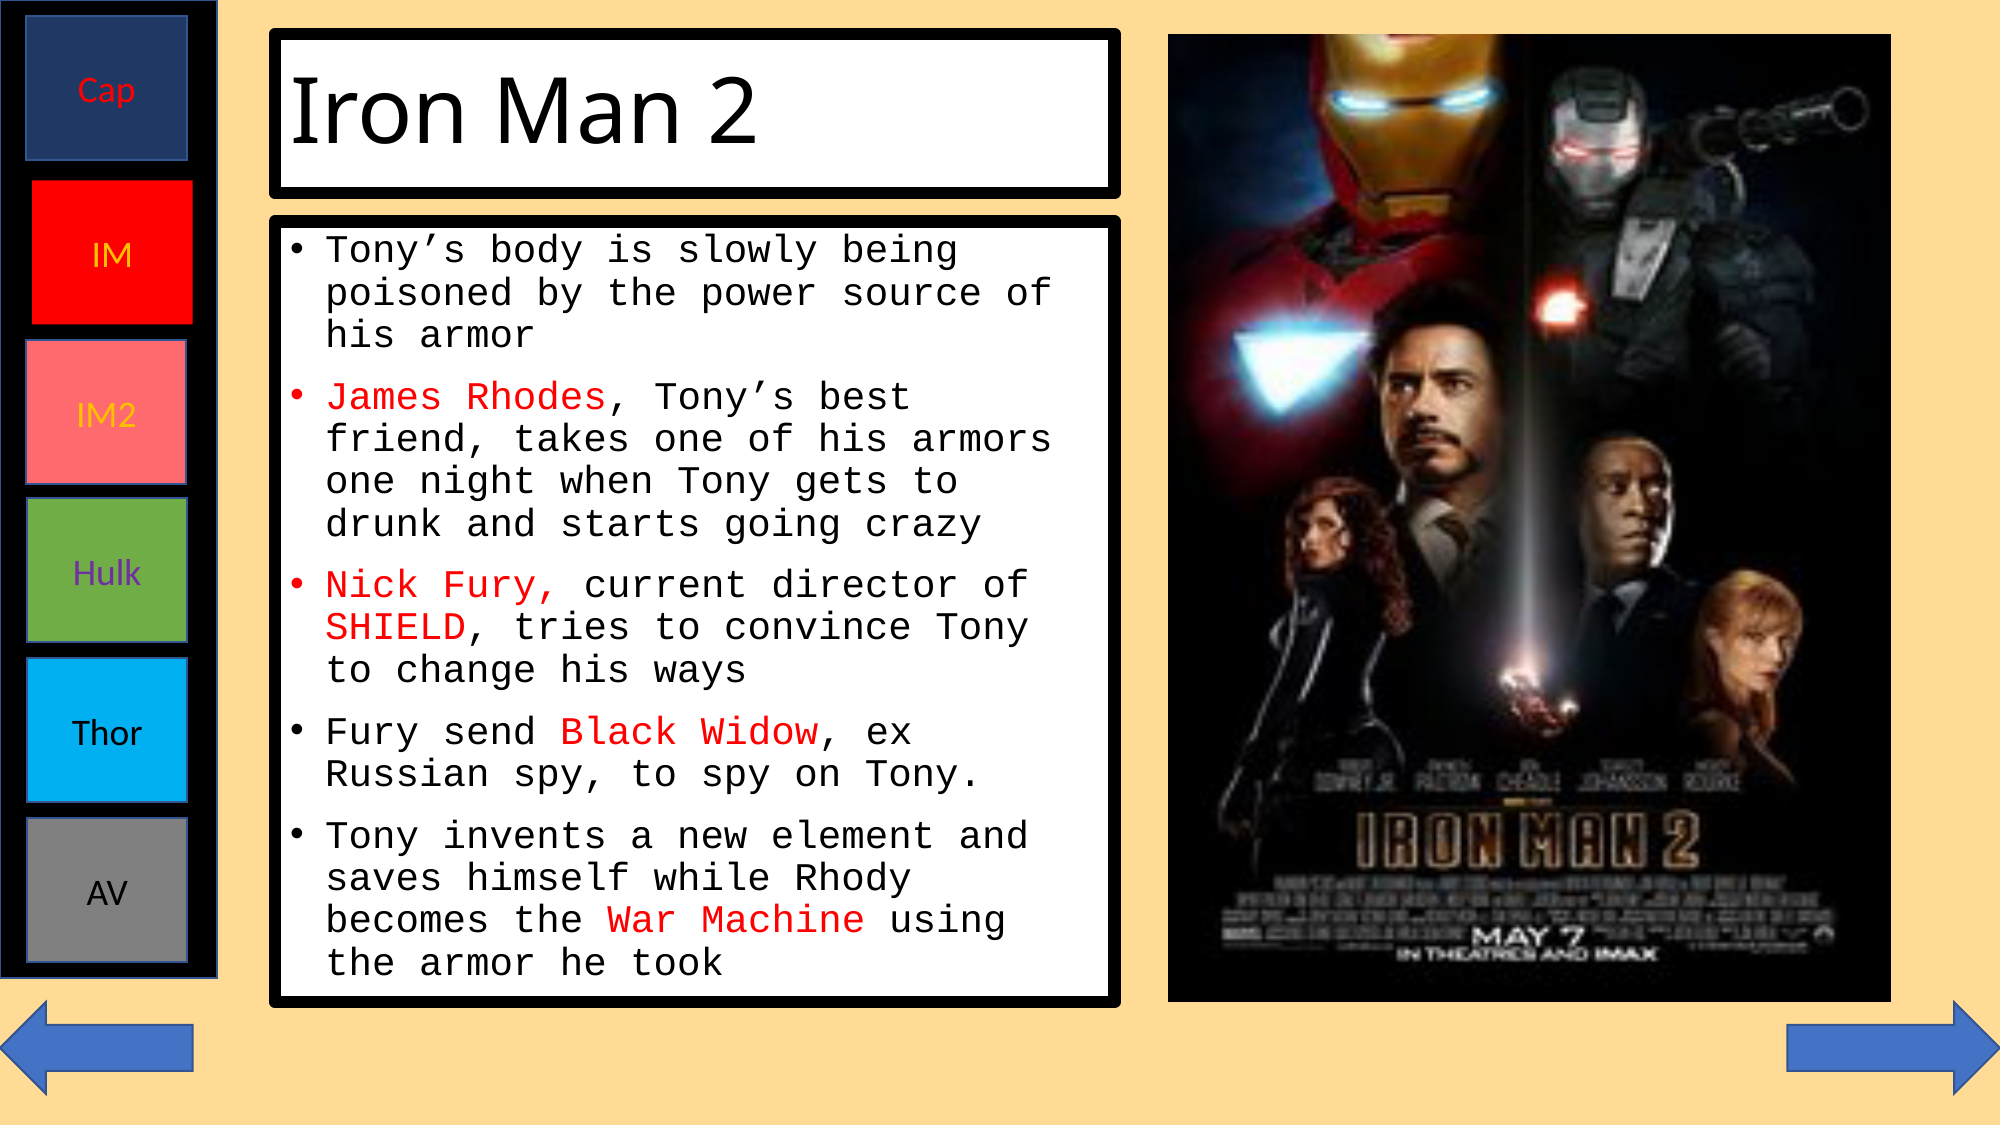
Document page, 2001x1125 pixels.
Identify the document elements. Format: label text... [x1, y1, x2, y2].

text_box Hulk [26, 497, 188, 643]
text_box Thor [26, 657, 188, 803]
text_box AV [26, 817, 188, 963]
text_box [1786, 999, 2000, 1097]
text_box [0, 0, 218, 979]
picture [1168, 34, 1891, 1003]
list Tony’s body is slowly being poisoned by the power source of his armor James Rhodes, Tony’s best friend, takes one of his armors one night when Tony gets to drunk and starts going crazy Nick Fury, current director of SHIELD, tries to convince Tony to change his ways Fury send Black Widow, ex Russian spy, to spy on Tony. Tony invents a new element and saves himself while Rhody becomes the War Machine using the armor he took [275, 221, 1115, 1003]
text_box IM [31, 179, 194, 325]
text_box Cap [25, 15, 188, 161]
text_box IM2 [25, 339, 187, 485]
text_box [0, 999, 194, 1097]
title Iron Man 2 [275, 34, 1115, 193]
